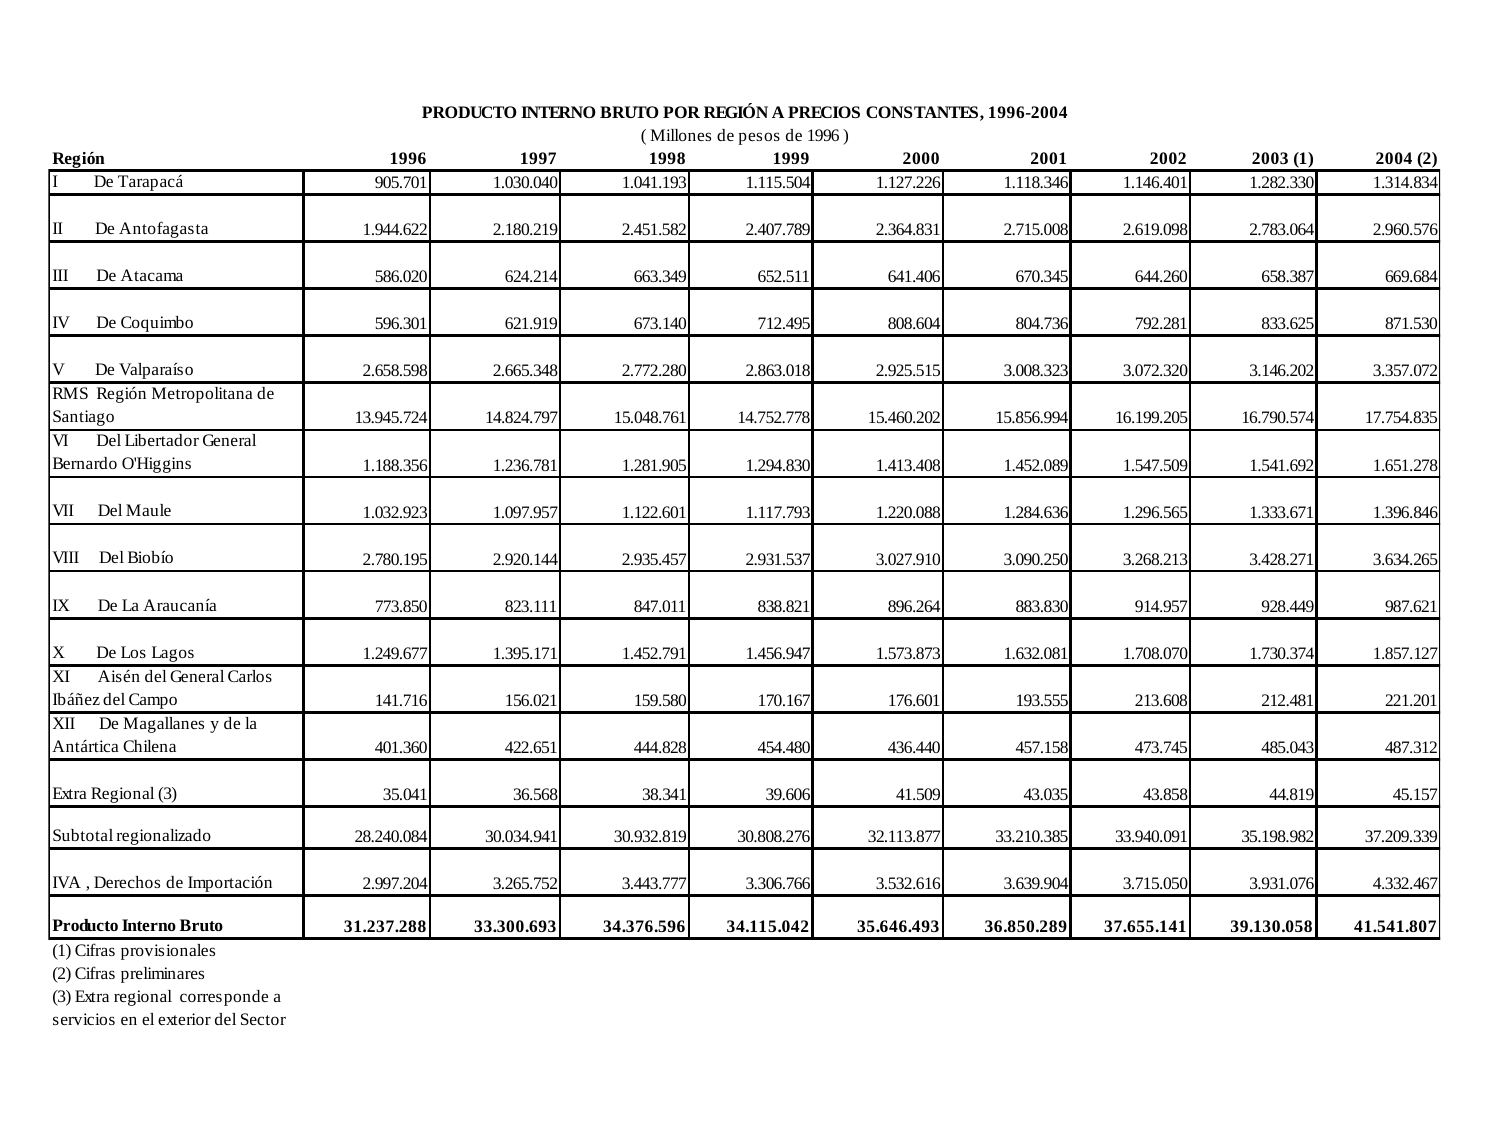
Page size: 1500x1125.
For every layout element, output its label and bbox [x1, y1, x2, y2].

text_box [48, 100, 1442, 1032]
